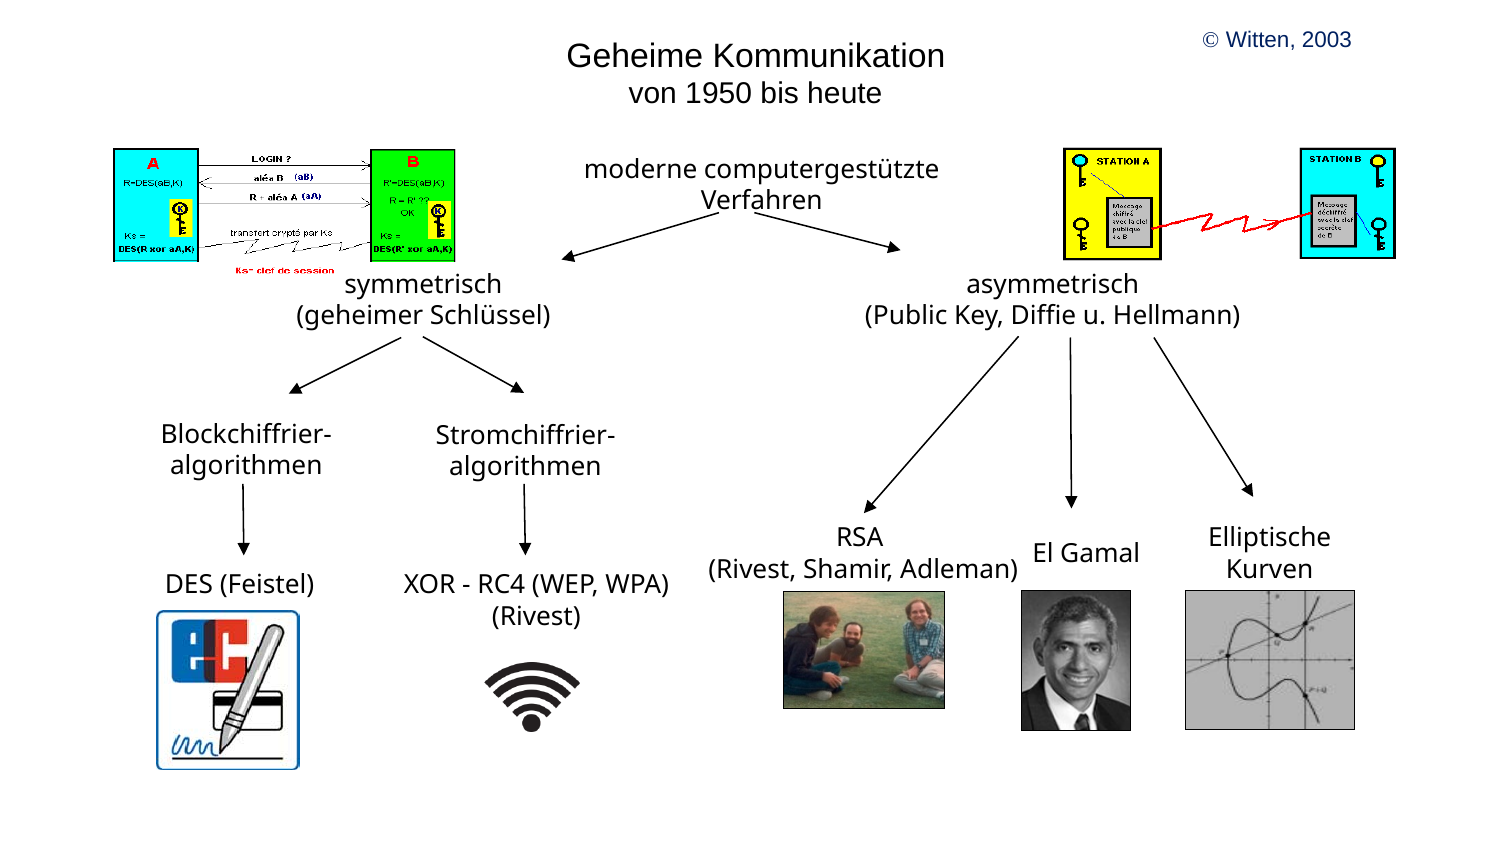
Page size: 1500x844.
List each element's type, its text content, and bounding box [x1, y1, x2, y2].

text_box [518, 483, 532, 556]
text_box [754, 212, 901, 254]
text_box Elliptische Kurven [1162, 513, 1377, 591]
text_box asymmetrisch (Public Key, Diffie u. Hellmann) [850, 259, 1256, 338]
picture [111, 144, 456, 274]
text_box Blockchiffrier- algorithmen [145, 409, 347, 488]
text_box symmetrisch (geheimer Schlüssel) [281, 259, 566, 338]
text_box [425, 338, 525, 393]
text_box [1065, 337, 1078, 509]
picture [156, 610, 301, 771]
text_box DES (Feistel) [146, 559, 333, 607]
picture [484, 662, 580, 732]
text_box [288, 338, 401, 394]
text_box RSA (Rivest, Shamir, Adleman) [644, 513, 1082, 591]
picture [783, 591, 945, 709]
text_box Stromchiffrier- algorithmen [420, 410, 631, 489]
picture [1021, 590, 1131, 732]
picture [1060, 144, 1397, 261]
text_box [1153, 337, 1254, 497]
text_box [561, 212, 720, 262]
text_box XOR - RC4 (WEP, WPA) (Rivest) [384, 559, 689, 638]
text_box [237, 483, 250, 556]
text_box [863, 336, 1019, 514]
text_box  Witten, 2003 [1187, 18, 1413, 60]
text_box El Gamal [1017, 529, 1155, 576]
text_box moderne computergestützte Verfahren [569, 144, 955, 223]
picture [1185, 590, 1355, 730]
text_box Geheime Kommunikation von 1950 bis heute [131, 18, 1380, 118]
